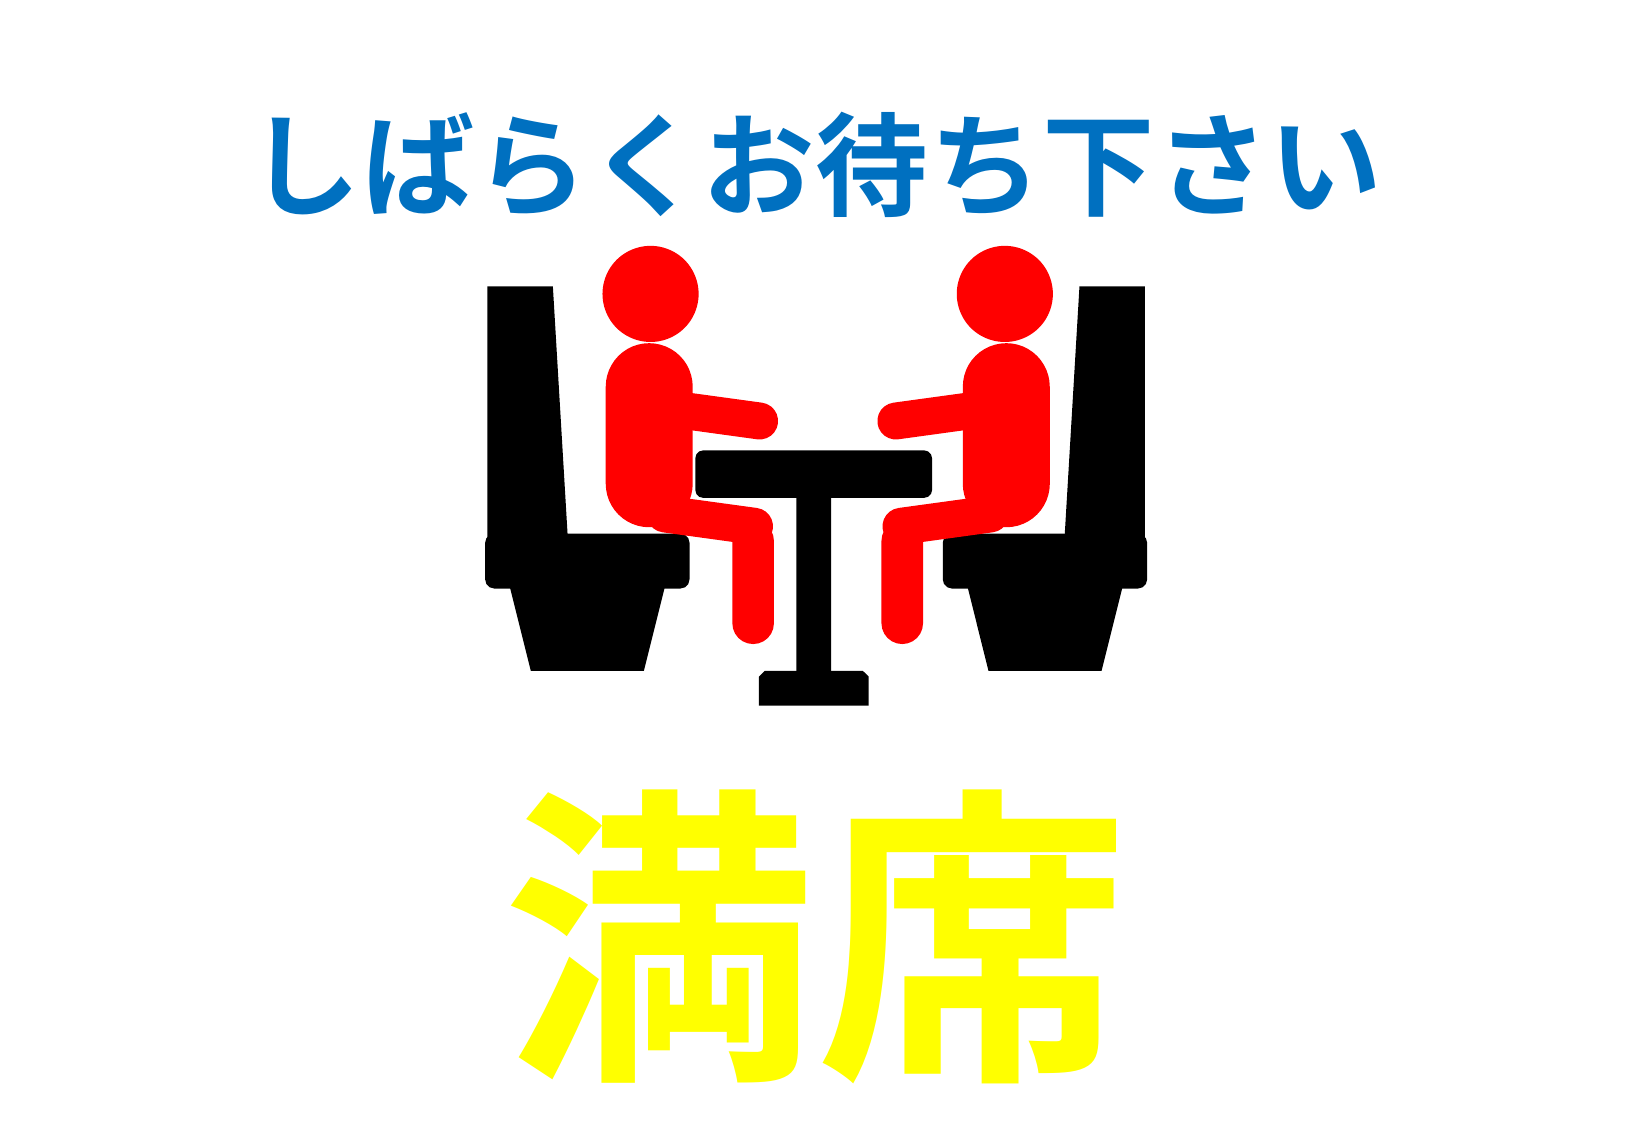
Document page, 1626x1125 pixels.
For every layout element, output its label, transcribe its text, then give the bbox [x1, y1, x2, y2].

text_box しばらくお待ち下さい [44, 87, 1588, 238]
text_box 満席 [37, 735, 1595, 1125]
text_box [484, 245, 1148, 706]
